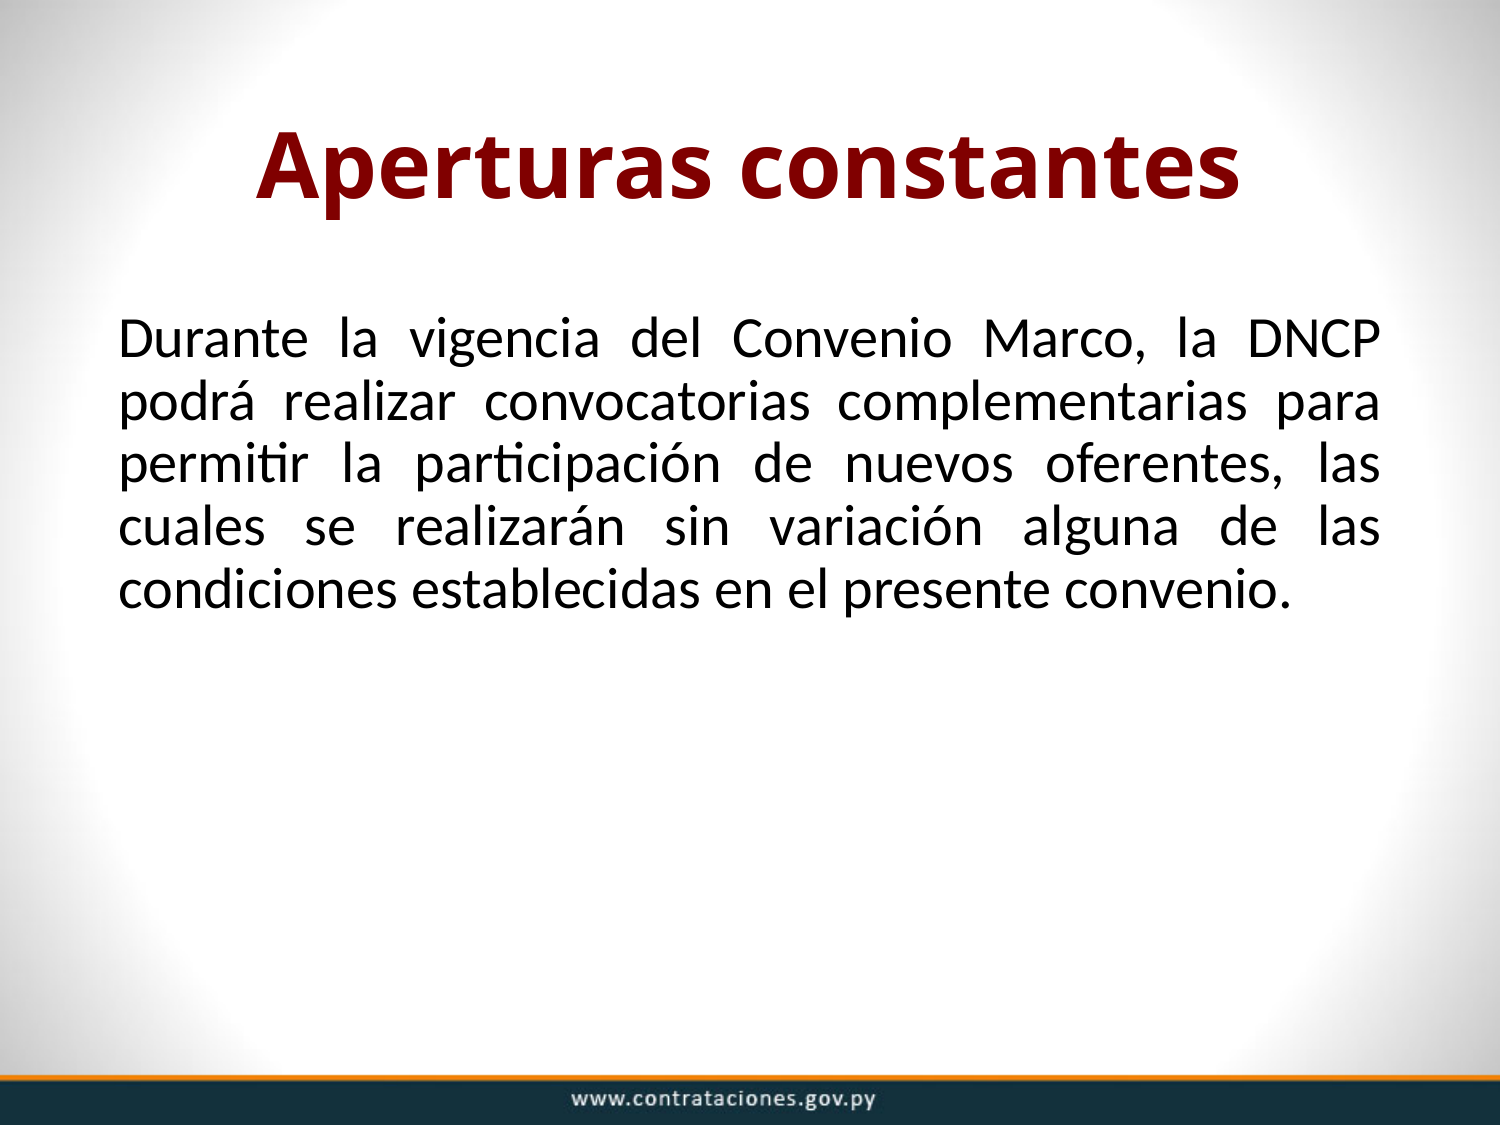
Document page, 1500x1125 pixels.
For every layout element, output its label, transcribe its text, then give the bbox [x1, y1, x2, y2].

picture [0, 0, 1500, 1125]
list Durante la vigencia del Convenio Marco, la DNCP podrá realizar convocatorias complementarias para permitir la participación de nuevos oferentes, las cuales se realizarán sin variación alguna de las condiciones establecidas en el presente convenio. [103, 299, 1397, 1014]
title Aperturas constantes [103, 59, 1397, 278]
